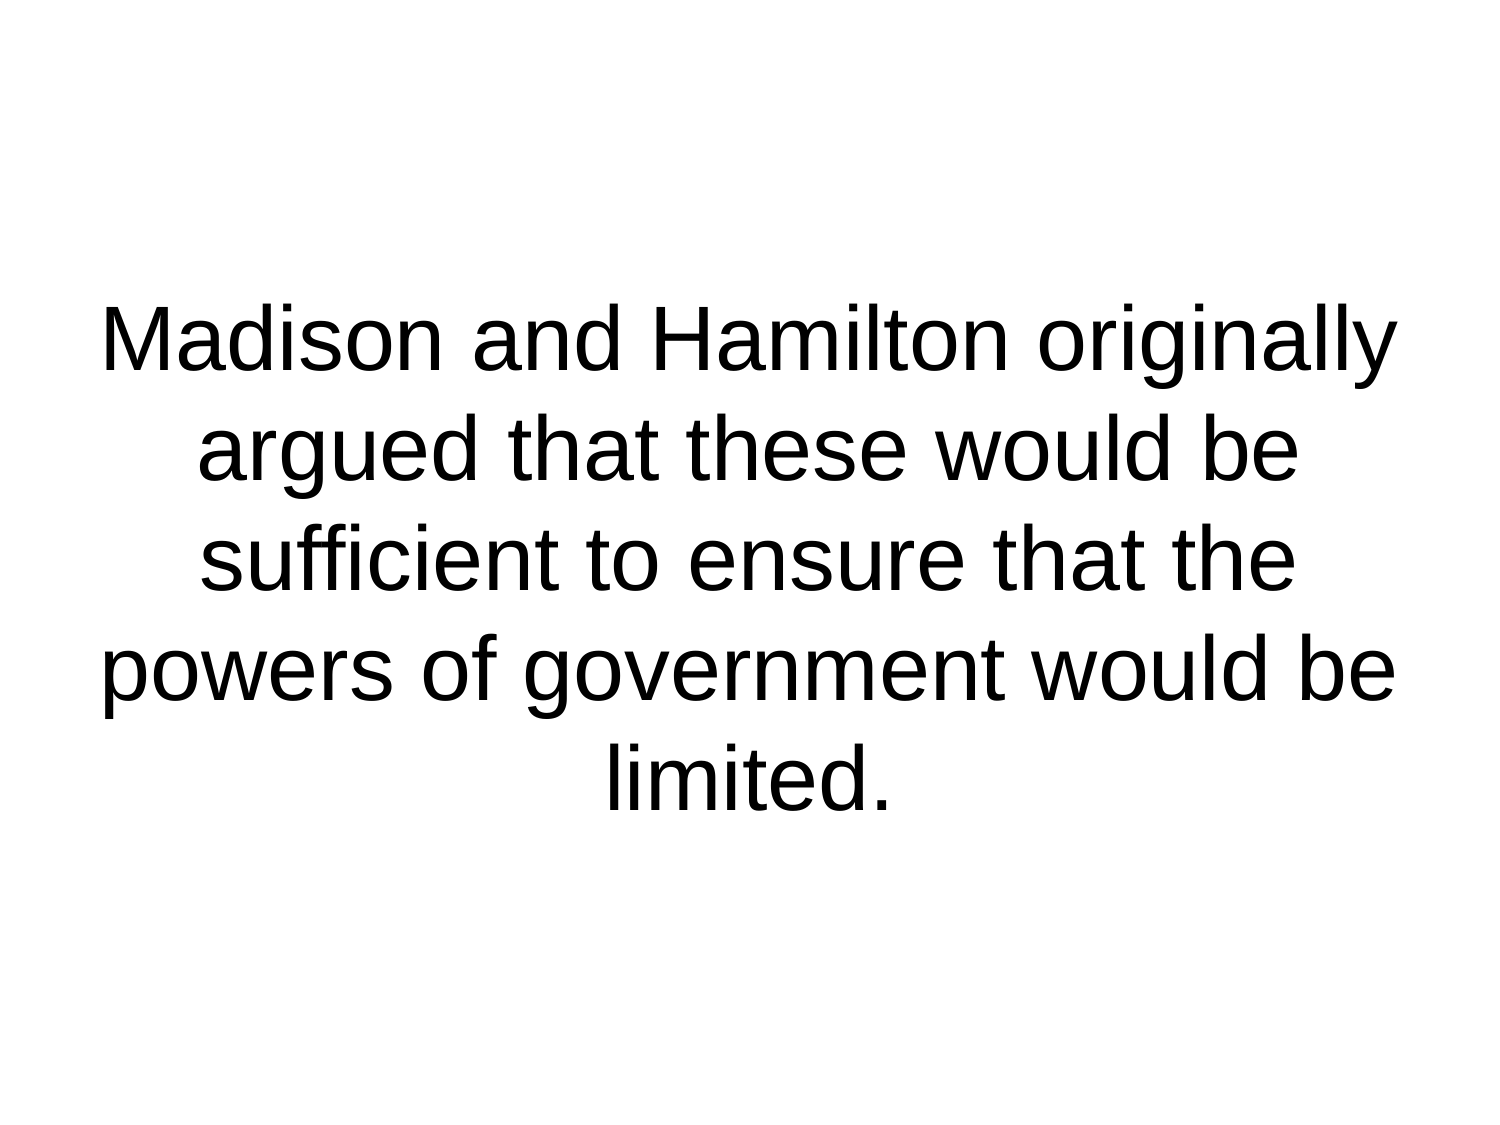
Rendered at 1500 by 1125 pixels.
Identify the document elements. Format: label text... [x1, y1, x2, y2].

title Madison and Hamilton originally argued that these would be sufficient to ensure that the powers of government would be limited. [74, 44, 1426, 1063]
